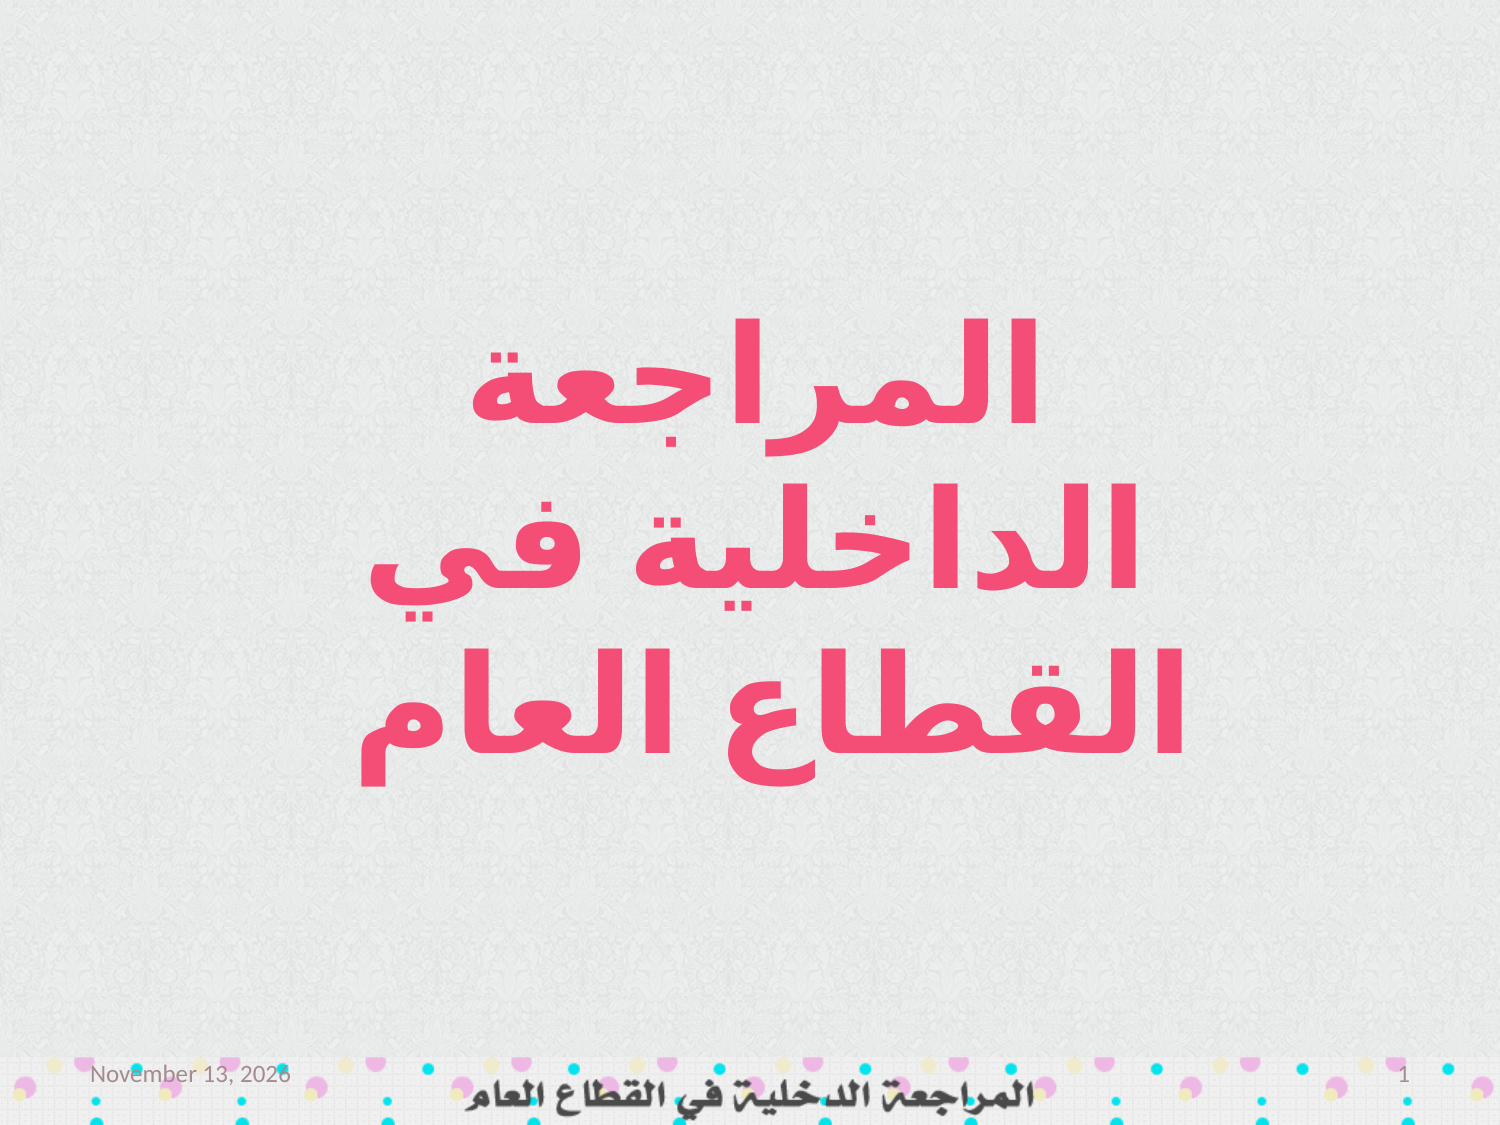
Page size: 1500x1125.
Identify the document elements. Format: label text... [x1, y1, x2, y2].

picture [0, 0, 1500, 1125]
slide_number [75, 1042, 425, 1103]
slide_number 1 [1074, 1042, 1425, 1103]
text_box المراجعة الداخلية في القطاع العام [253, 278, 1258, 789]
